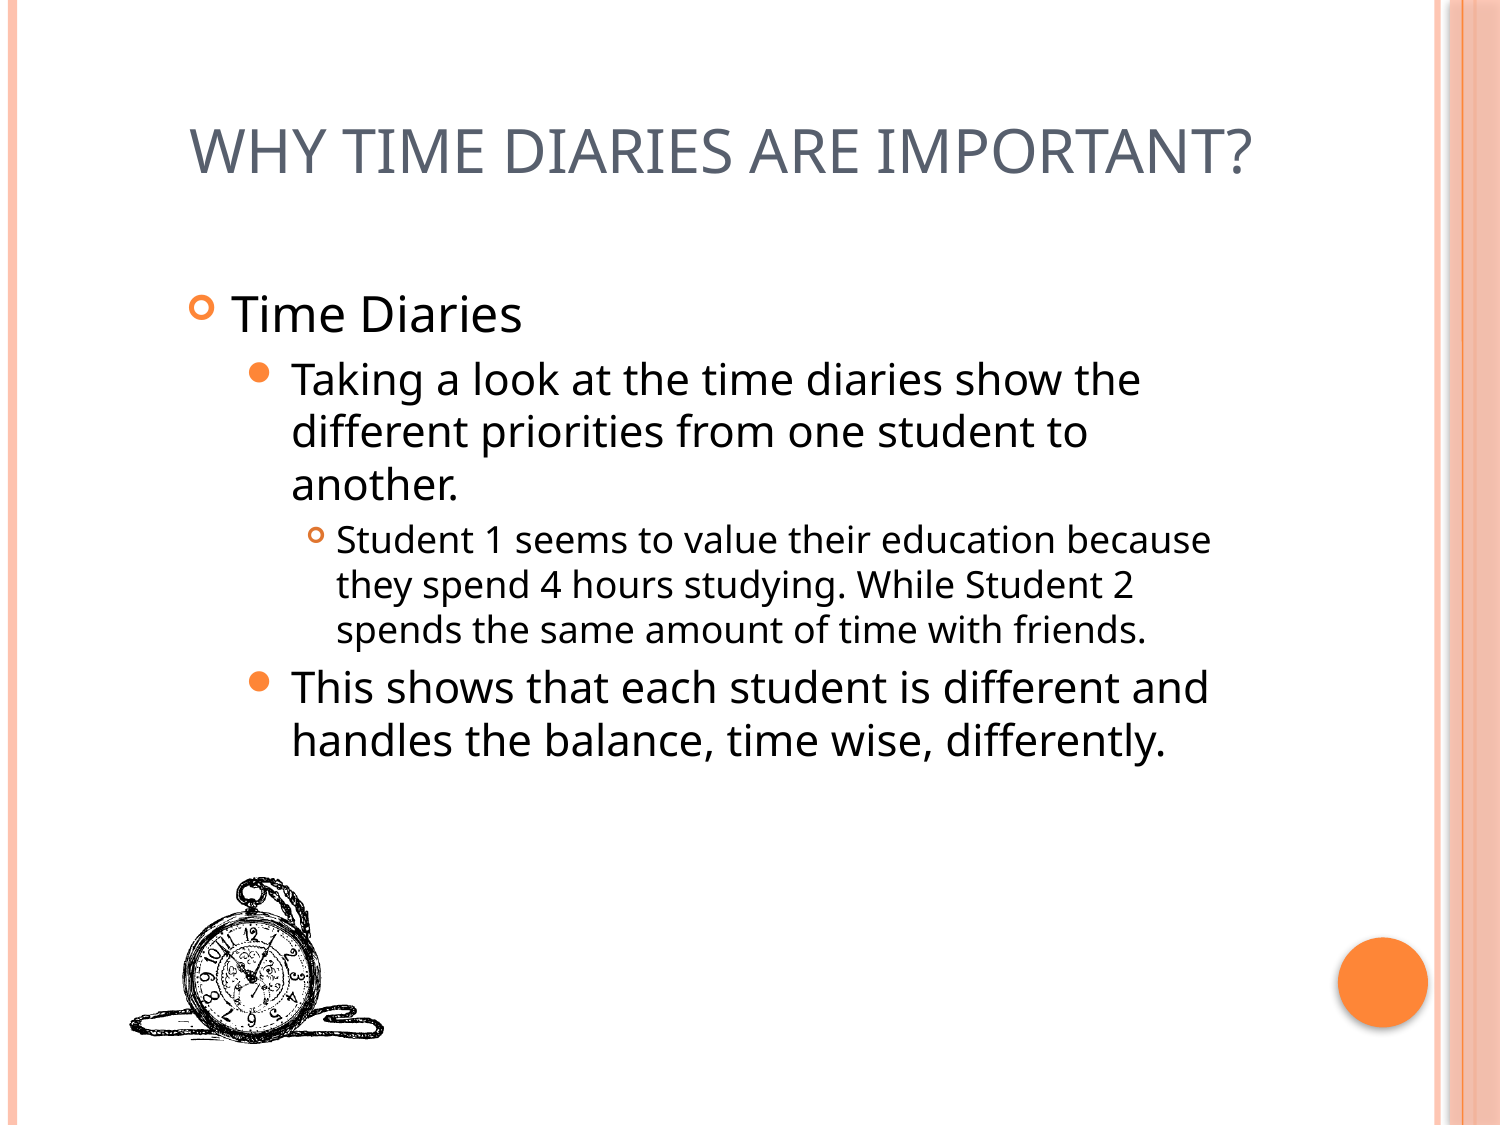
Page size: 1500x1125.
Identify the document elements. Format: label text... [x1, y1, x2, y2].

list Time Diaries Taking a look at the time diaries show the different priorities from one student to another. Student 1 seems to value their education because they spend 4 hours studying. While Student 2 spends the same amount of time with friends. This shows that each student is different and handles the balance, time wise, differently. [171, 275, 1283, 957]
picture [124, 861, 388, 1066]
title Why time diaries are important? [174, 87, 1328, 194]
